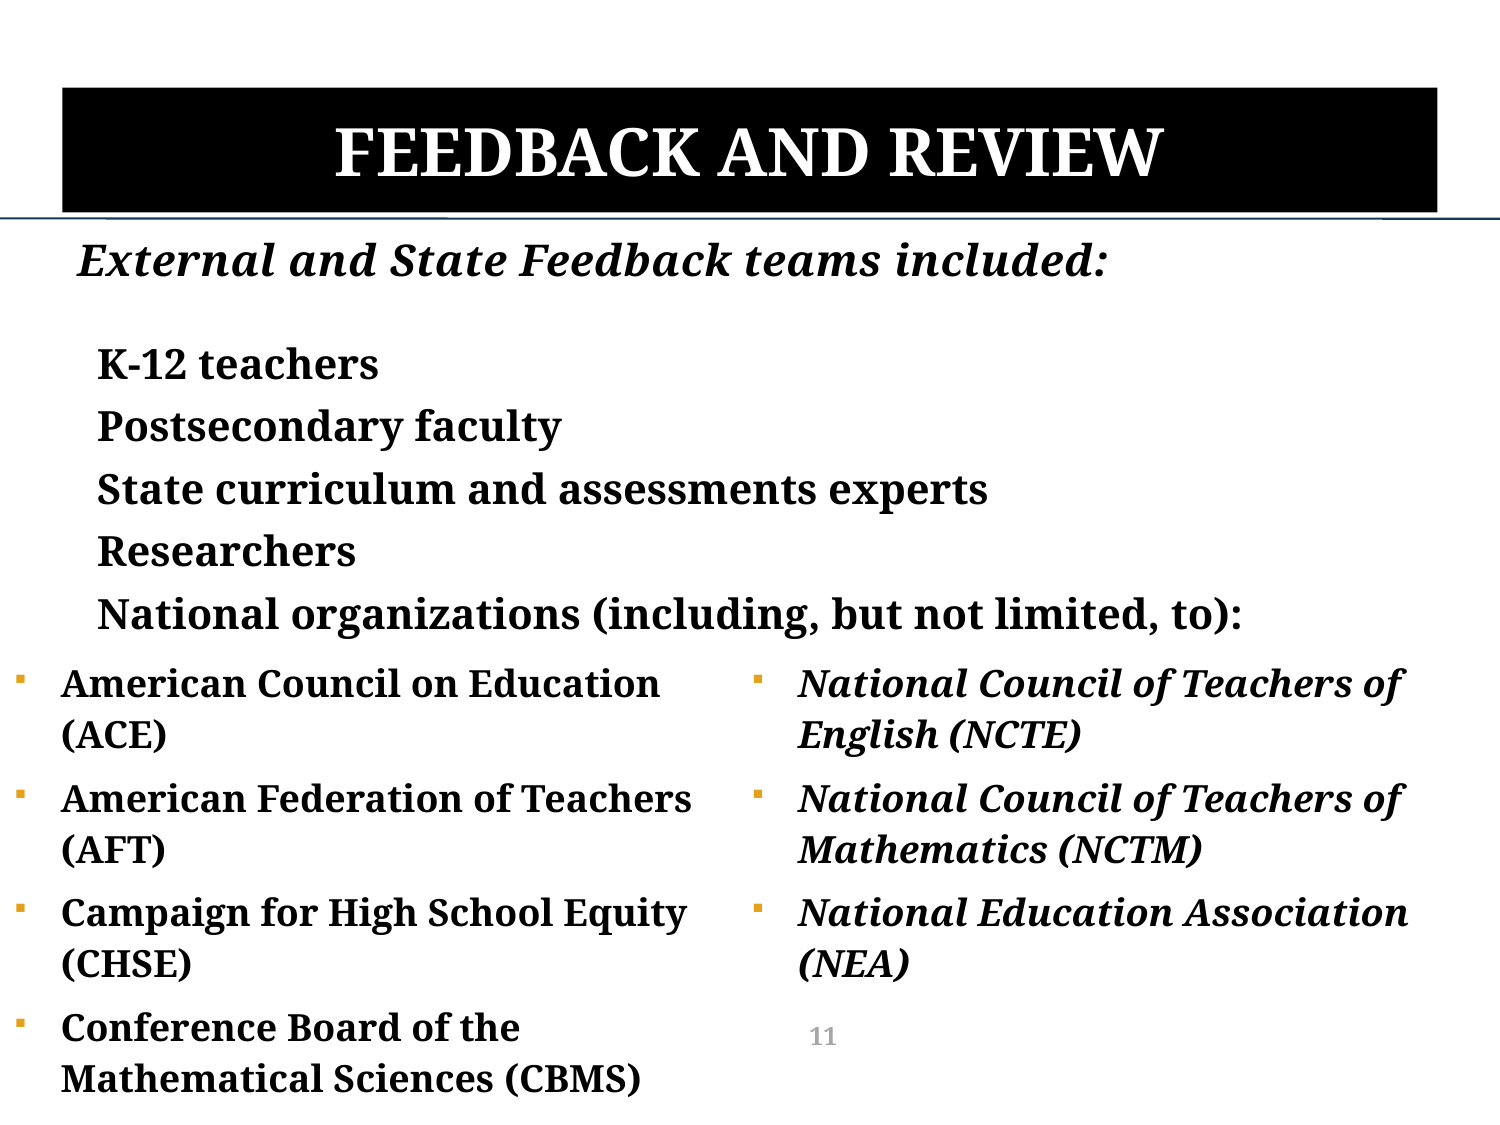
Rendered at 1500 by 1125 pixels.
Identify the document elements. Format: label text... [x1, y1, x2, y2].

table_header National Council of Teachers of English (NCTE) National Council of Teachers of Mathematics (NCTM) National Education Association (NEA) [738, 651, 1473, 1125]
table_header American Council on Education (ACE) American Federation of Teachers (AFT) Campaign for High School Equity (CHSE) Conference Board of the Mathematical Sciences (CBMS) Modern Language Association (MLA) [0, 651, 736, 1125]
title Feedback and Review [56, 81, 1444, 219]
list External and State Feedback teams included: K-12 teachers Postsecondary faculty State curriculum and assessments experts Researchers National organizations (including, but not limited, to): [62, 224, 1500, 1101]
